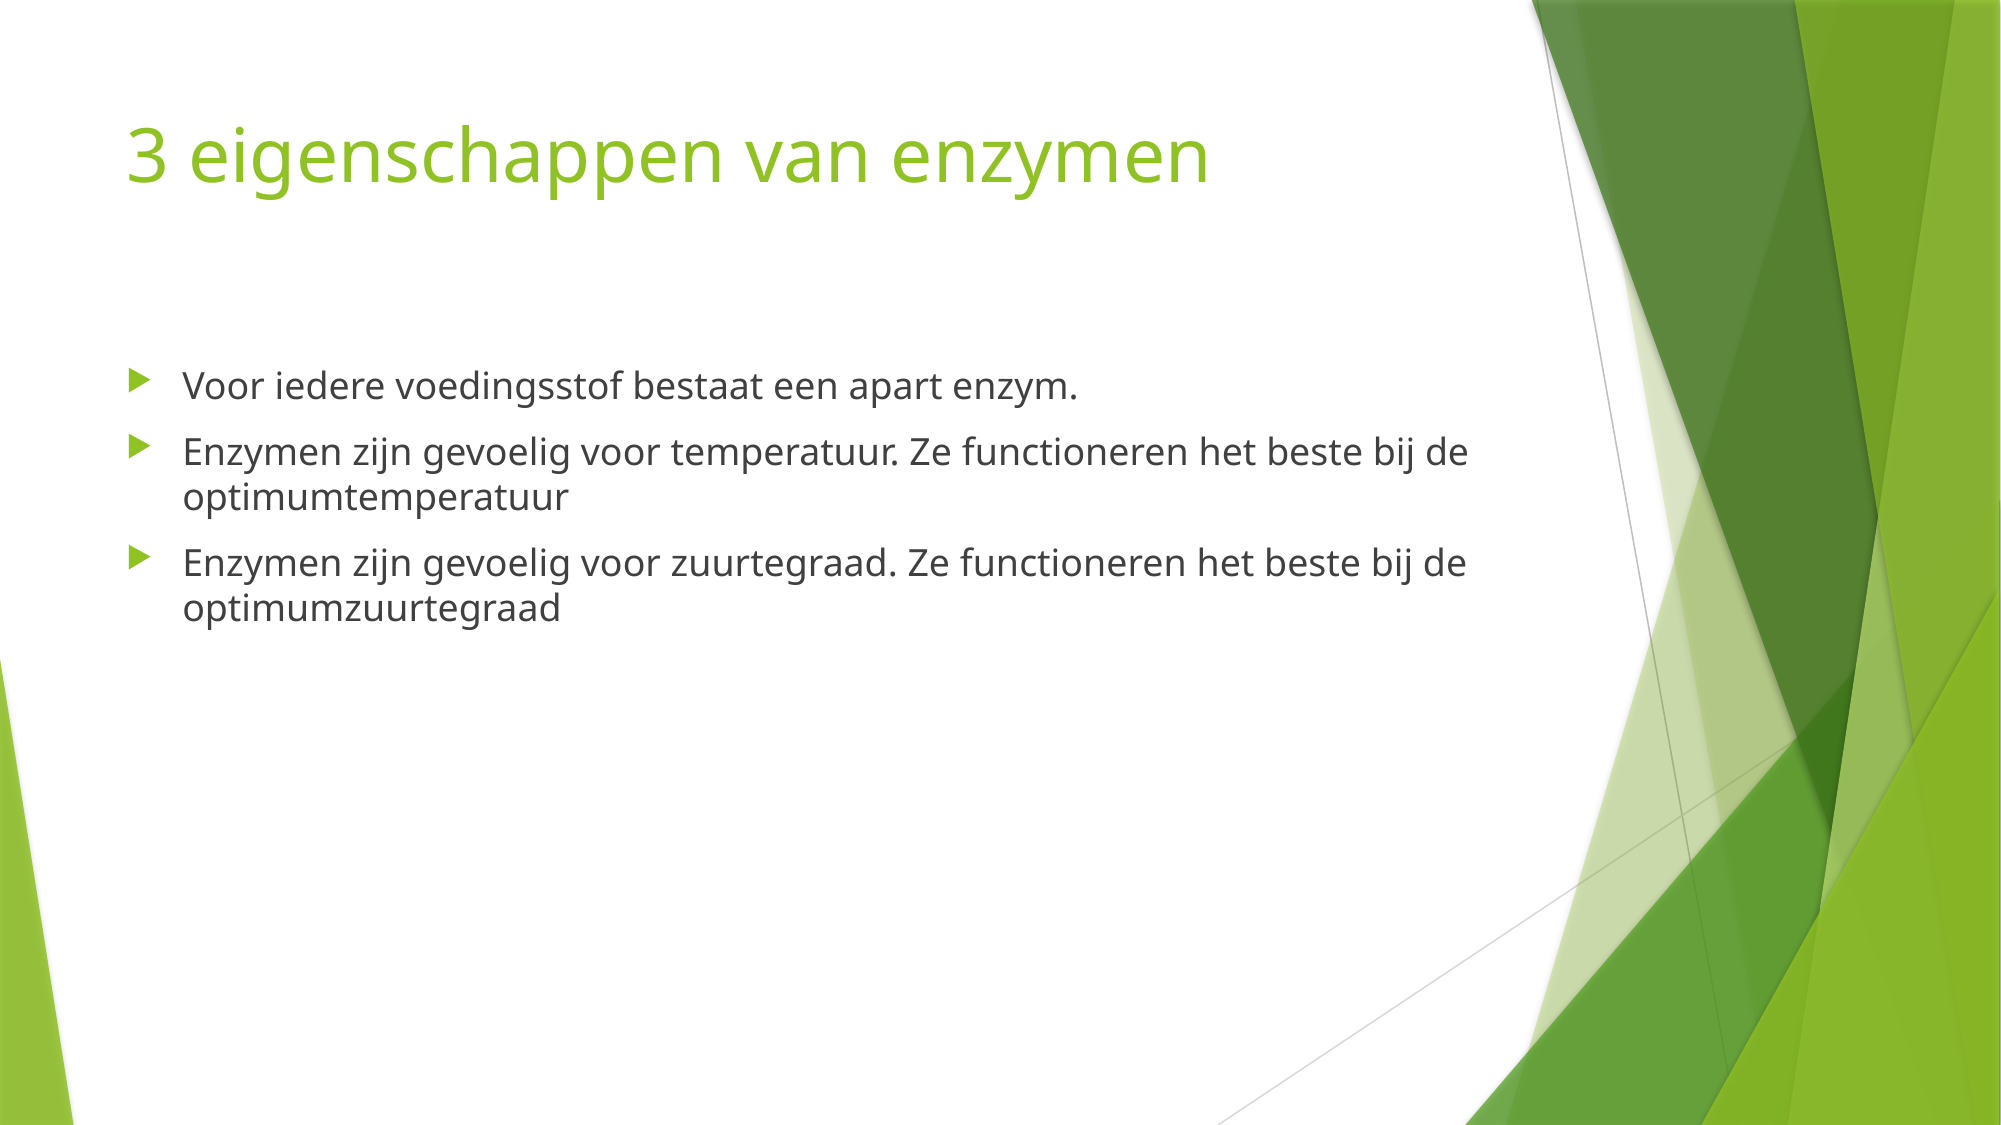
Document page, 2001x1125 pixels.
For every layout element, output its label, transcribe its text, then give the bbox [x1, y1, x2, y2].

list Voor iedere voedingsstof bestaat een apart enzym. Enzymen zijn gevoelig voor temperatuur. Ze functioneren het beste bij de optimumtemperatuur Enzymen zijn gevoelig voor zuurtegraad. Ze functioneren het beste bij de optimumzuurtegraad [111, 354, 1522, 992]
title 3 eigenschappen van enzymen [111, 99, 1522, 317]
